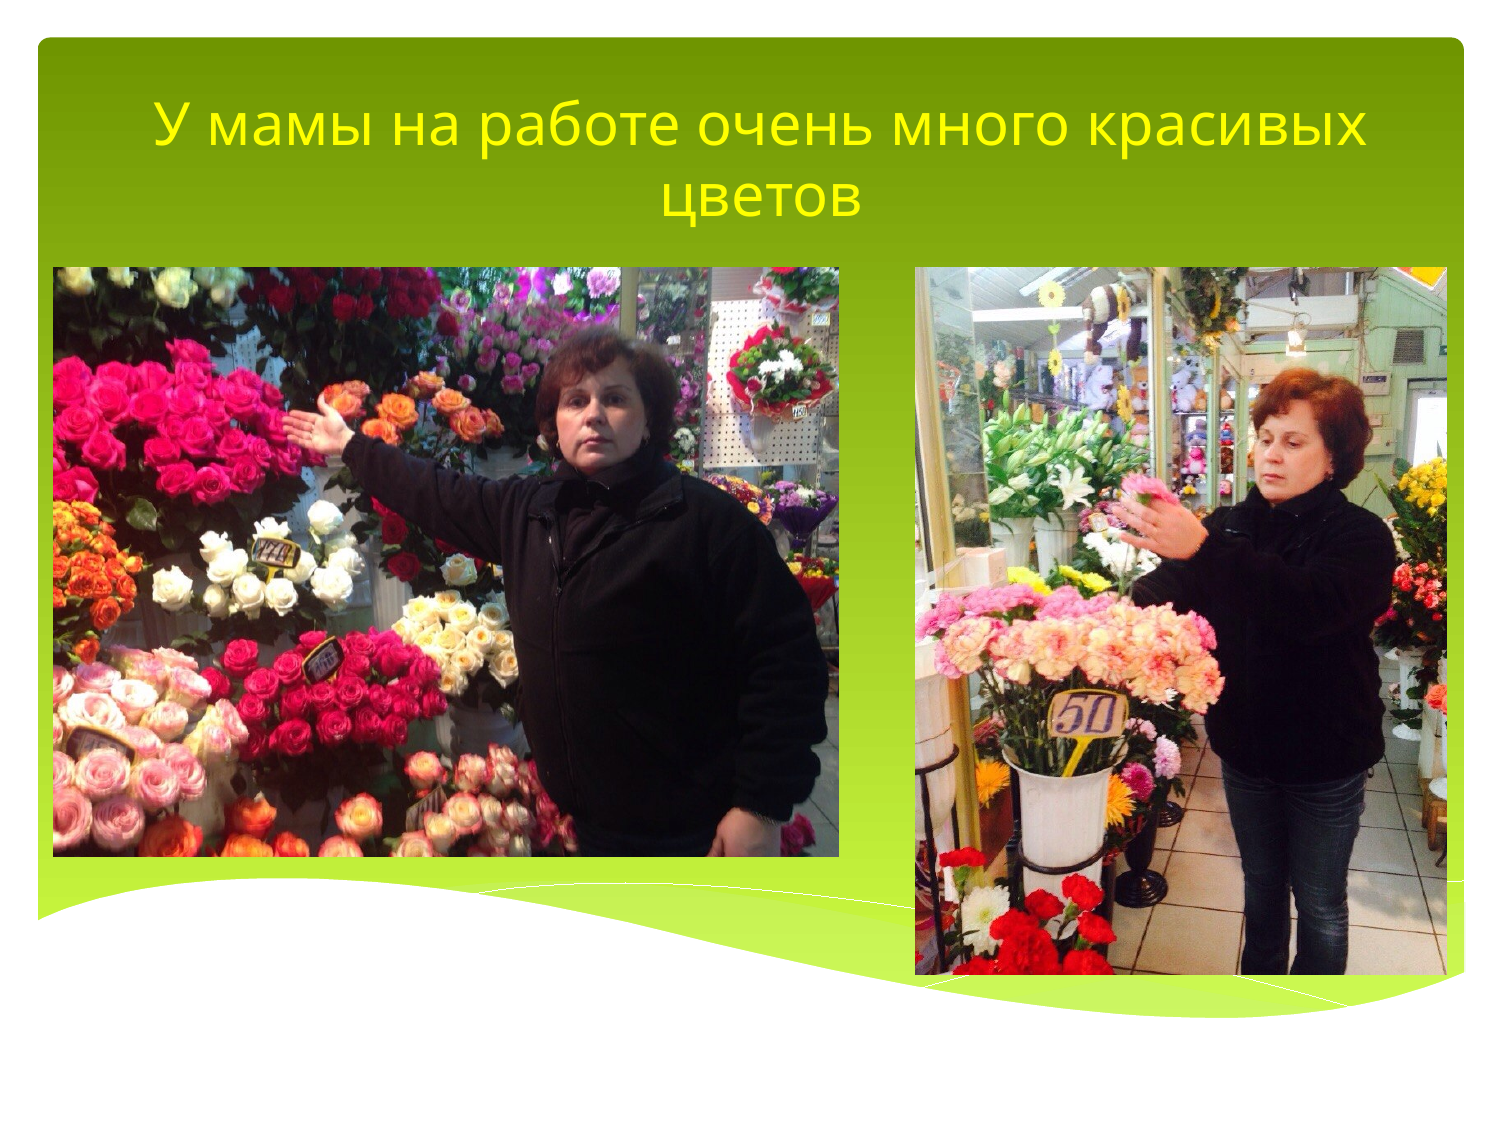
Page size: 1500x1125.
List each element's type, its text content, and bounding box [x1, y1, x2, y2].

picture [915, 266, 1447, 975]
title У мамы на работе очень много красивых цветов [123, 78, 1399, 237]
picture [52, 266, 839, 857]
